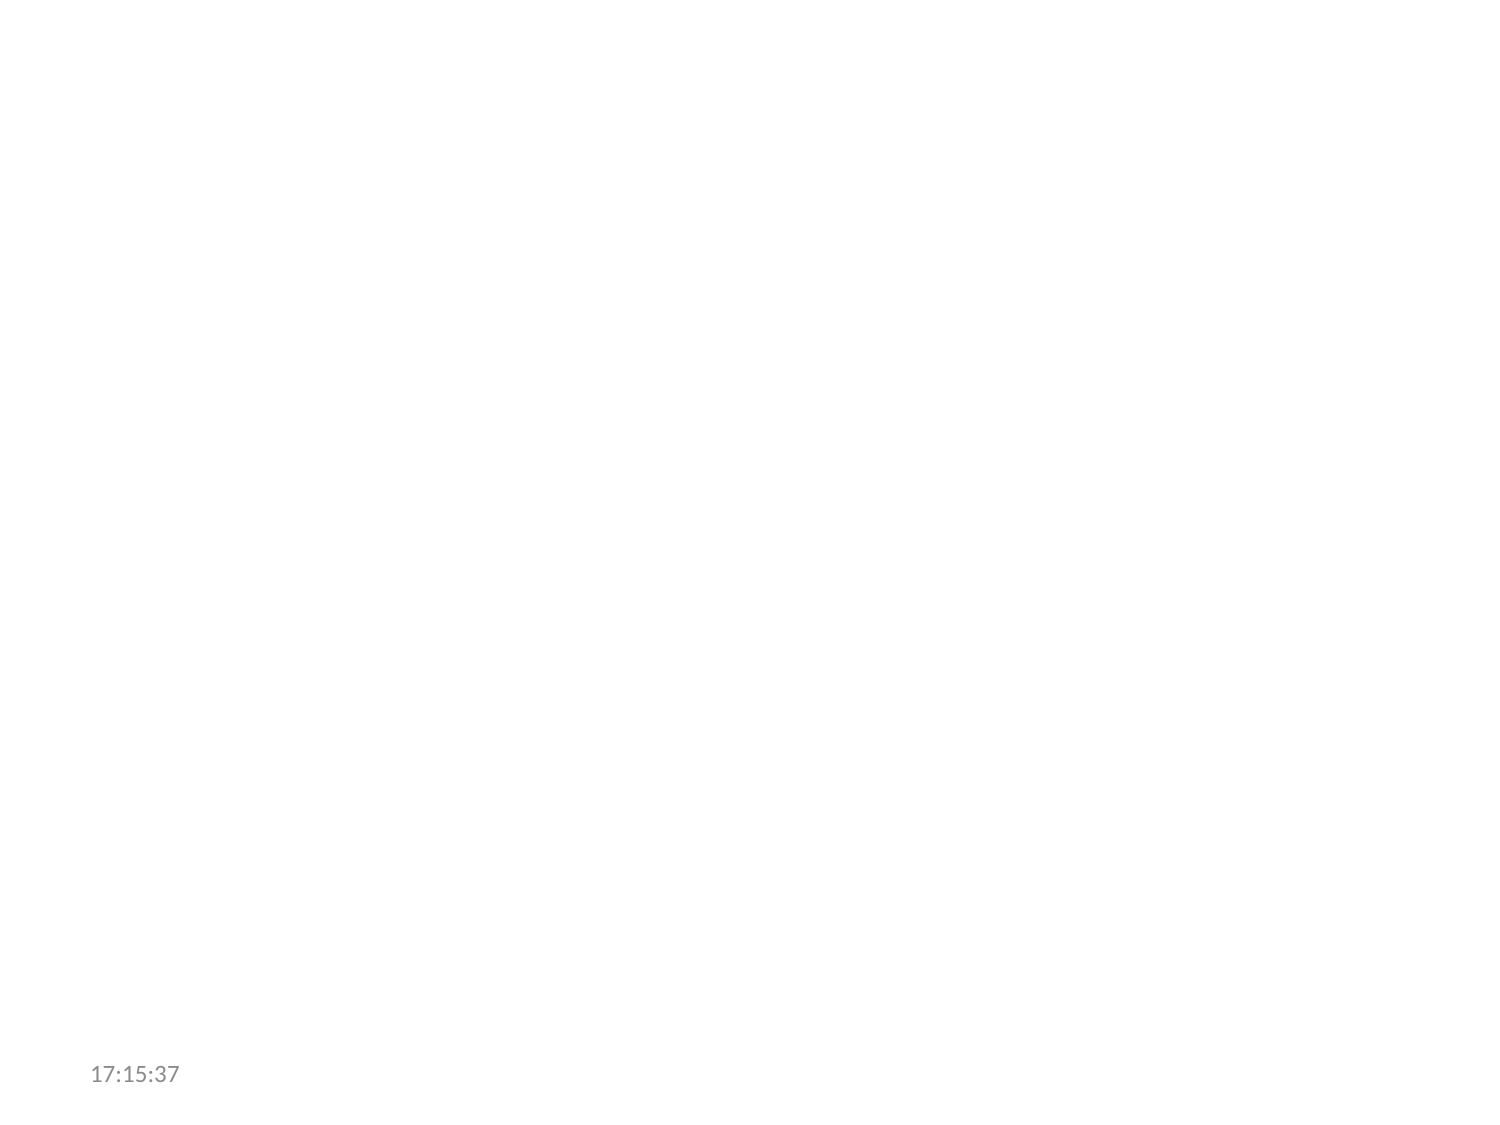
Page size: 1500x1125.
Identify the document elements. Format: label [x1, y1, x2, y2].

slide_number [75, 1042, 425, 1103]
